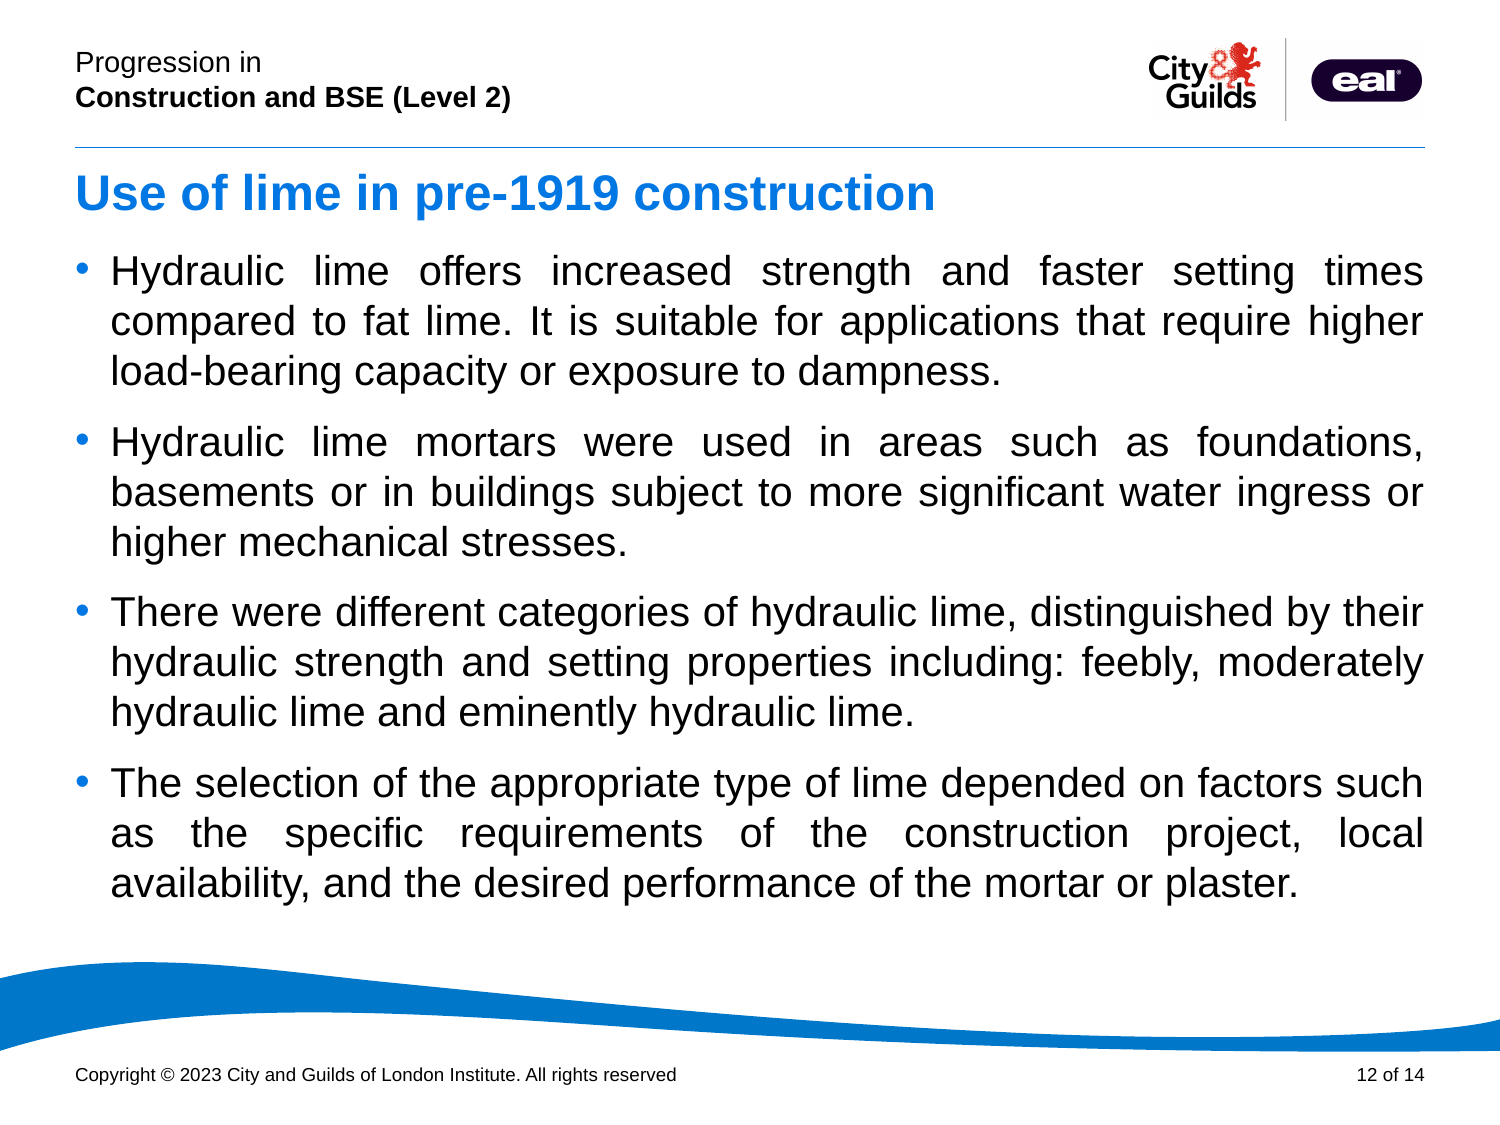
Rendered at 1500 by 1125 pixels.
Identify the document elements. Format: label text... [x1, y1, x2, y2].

picture [1149, 38, 1422, 121]
title Use of lime in pre-1919 construction [74, 160, 1426, 224]
list Hydraulic lime offers increased strength and faster setting times compared to fat lime. It is suitable for applications that require higher load-bearing capacity or exposure to dampness. Hydraulic lime mortars were used in areas such as foundations, basements or in buildings subject to more significant water ingress or higher mechanical stresses. There were different categories of hydraulic lime, distinguished by their hydraulic strength and setting properties including: feebly, moderately hydraulic lime and eminently hydraulic lime. The selection of the appropriate type of lime depended on factors such as the specific requirements of the construction project, local availability, and the desired performance of the mortar or plaster. [74, 243, 1426, 977]
